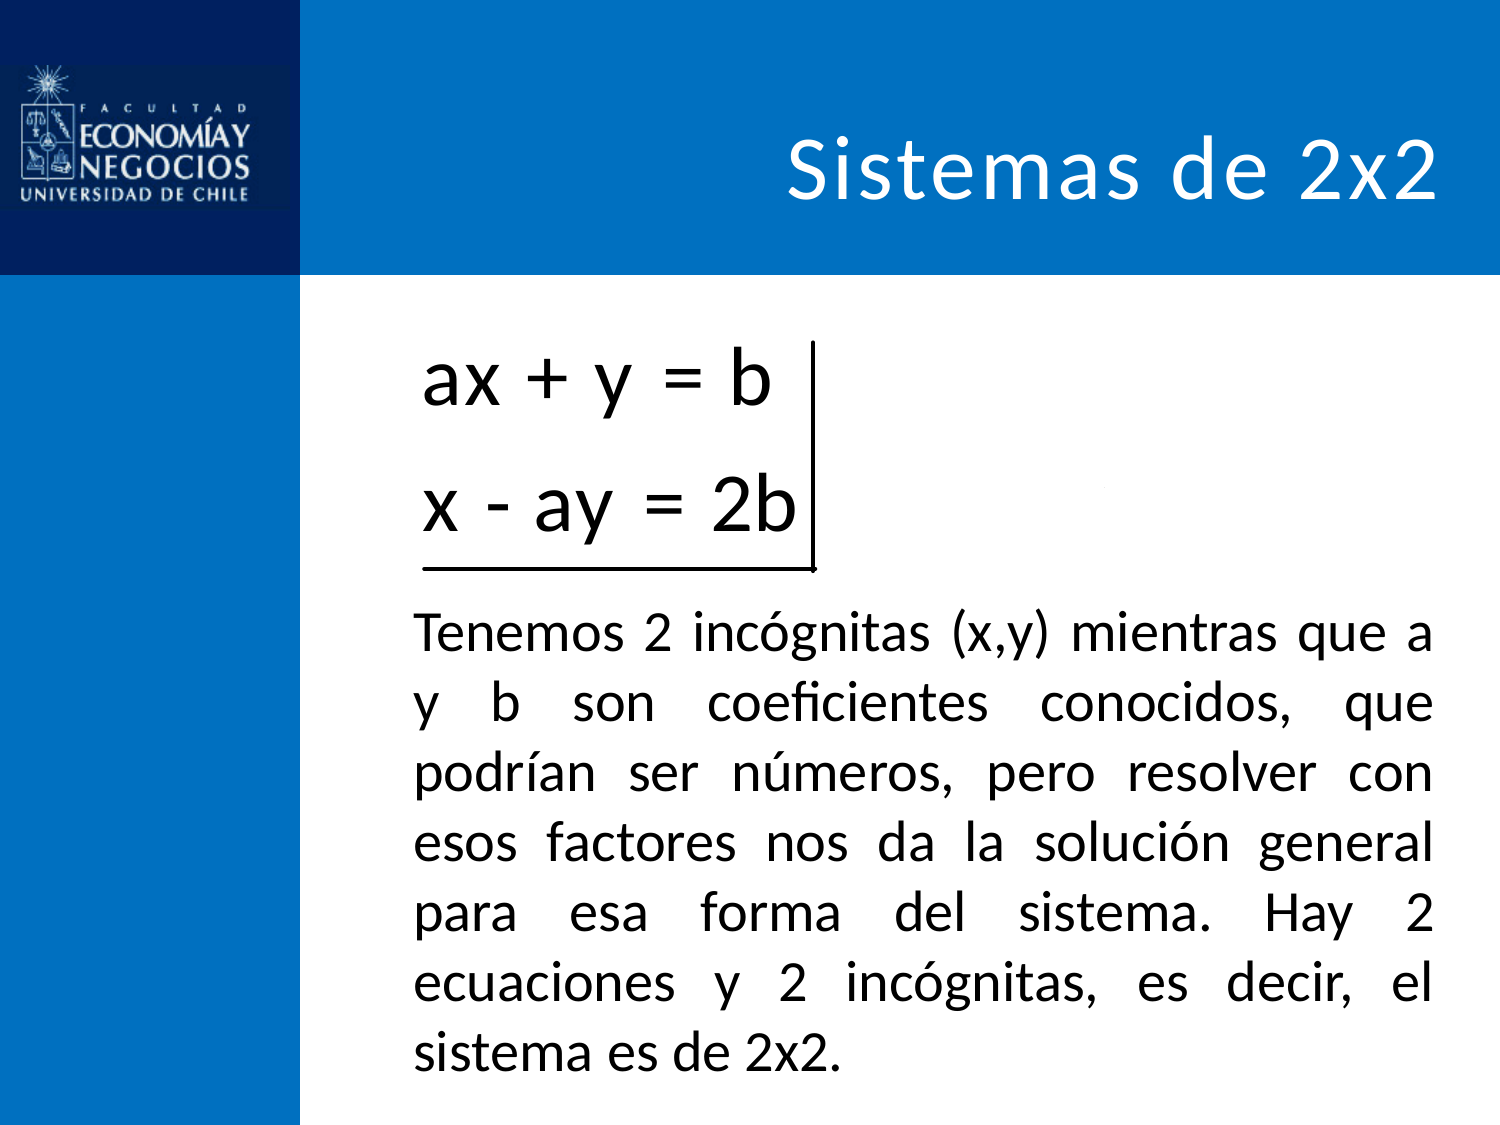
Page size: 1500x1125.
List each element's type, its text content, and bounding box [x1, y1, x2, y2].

picture [0, 64, 290, 211]
title Sistemas de 2x2 [281, 46, 1456, 279]
text_box Tenemos 2 incógnitas (x,y) mientras que a y b son coeficientes conocidos, que podrían ser números, pero resolver con esos factores nos da la solución general para esa forma del sistema. Hay 2 ecuaciones y 2 incógnitas, es decir, el sistema es de 2x2. [398, 585, 1450, 1091]
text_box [409, 327, 836, 588]
